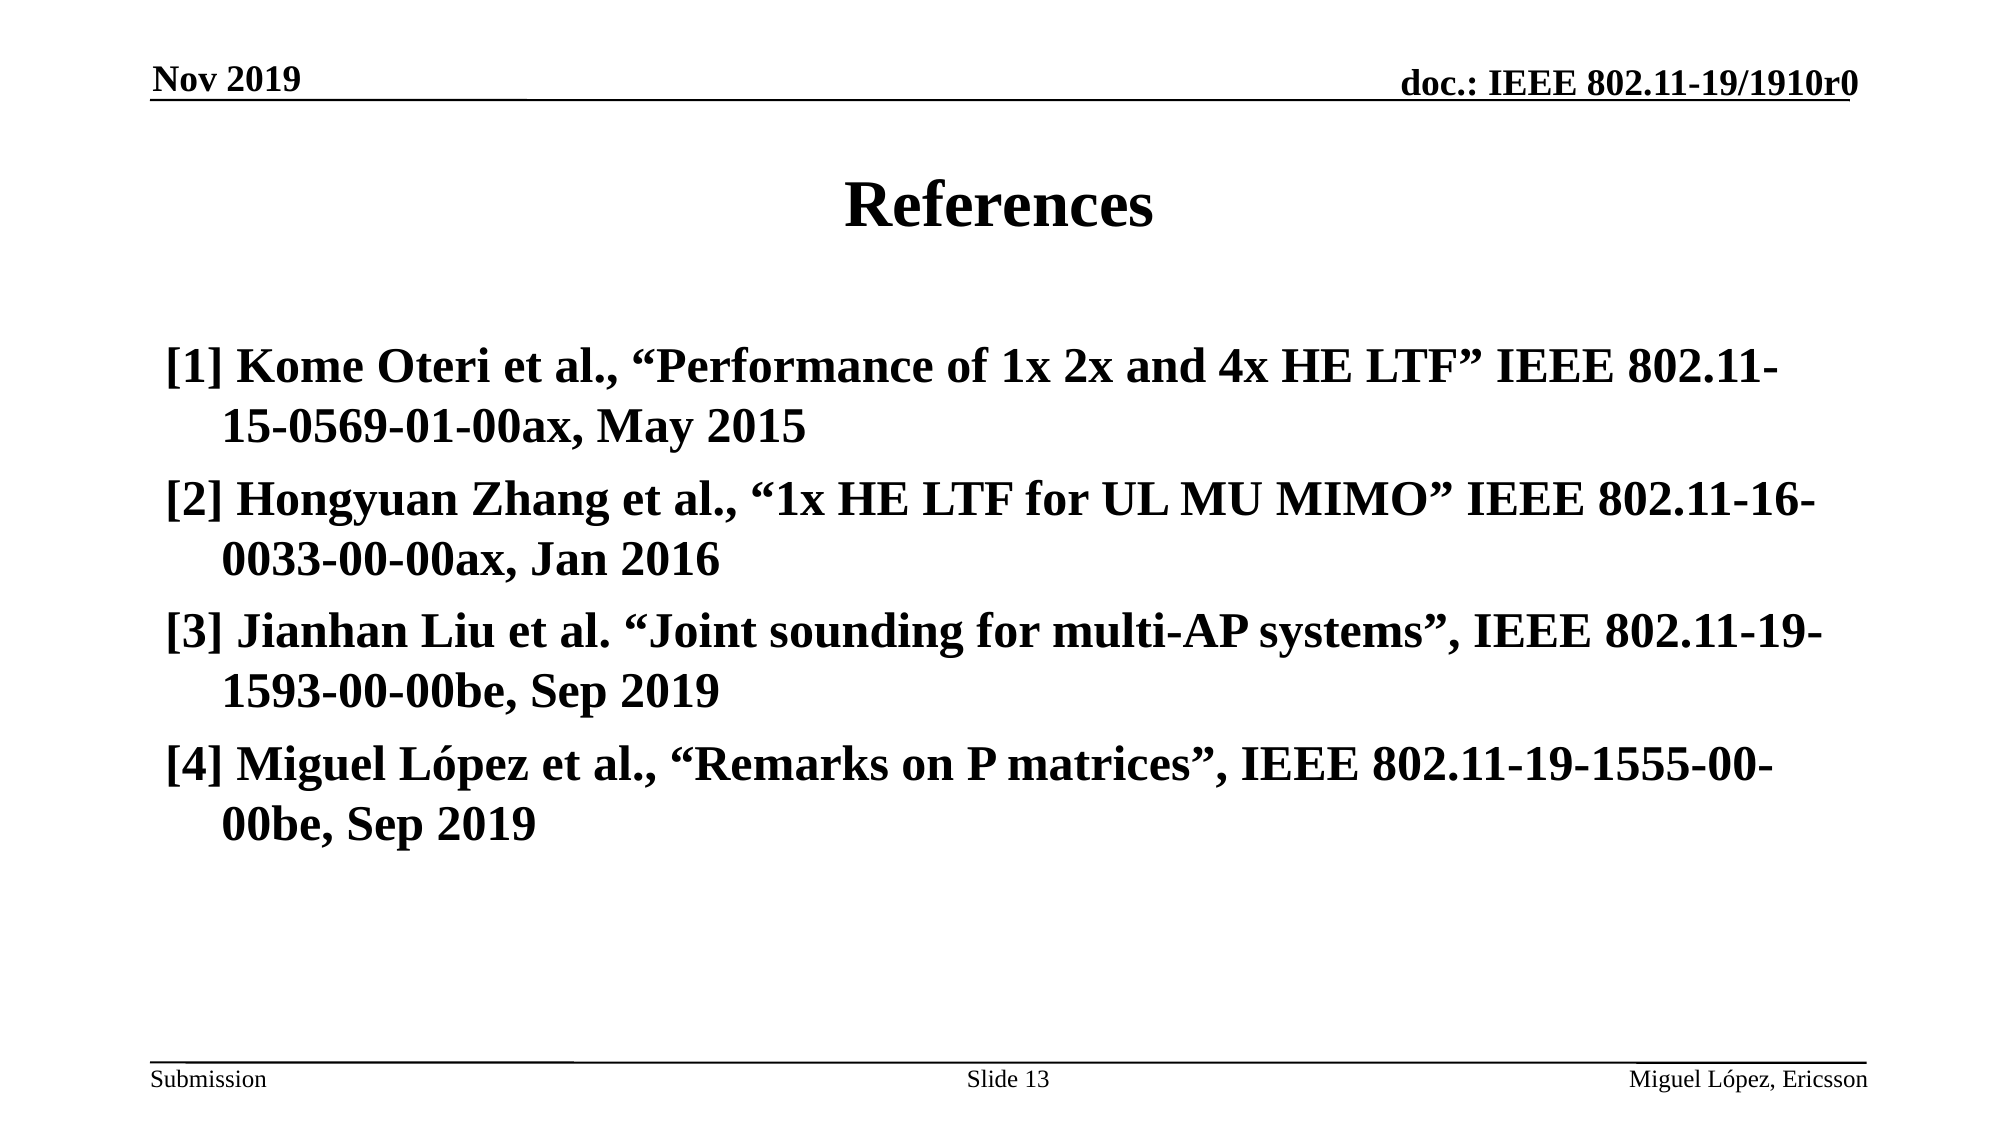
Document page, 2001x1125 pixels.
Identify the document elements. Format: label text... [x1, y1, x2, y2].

list [1] Kome Oteri et al., “Performance of 1x 2x and 4x HE LTF” IEEE 802.11-15-0569-01-00ax, May 2015 [2] Hongyuan Zhang et al., “1x HE LTF for UL MU MIMO” IEEE 802.11-16-0033-00-00ax, Jan 2016 [3] Jianhan Liu et al. “Joint sounding for multi-AP systems”, IEEE 802.11-19-1593-00-00be, Sep 2019 [4] Miguel López et al., “Remarks on P matrices”, IEEE 802.11-19-1555-00-00be, Sep 2019 [149, 324, 1850, 1000]
footer Miguel López, Ericsson [1171, 1061, 1869, 1093]
title References [149, 112, 1850, 288]
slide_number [152, 54, 563, 100]
slide_number Slide 13 [950, 1061, 1067, 1123]
